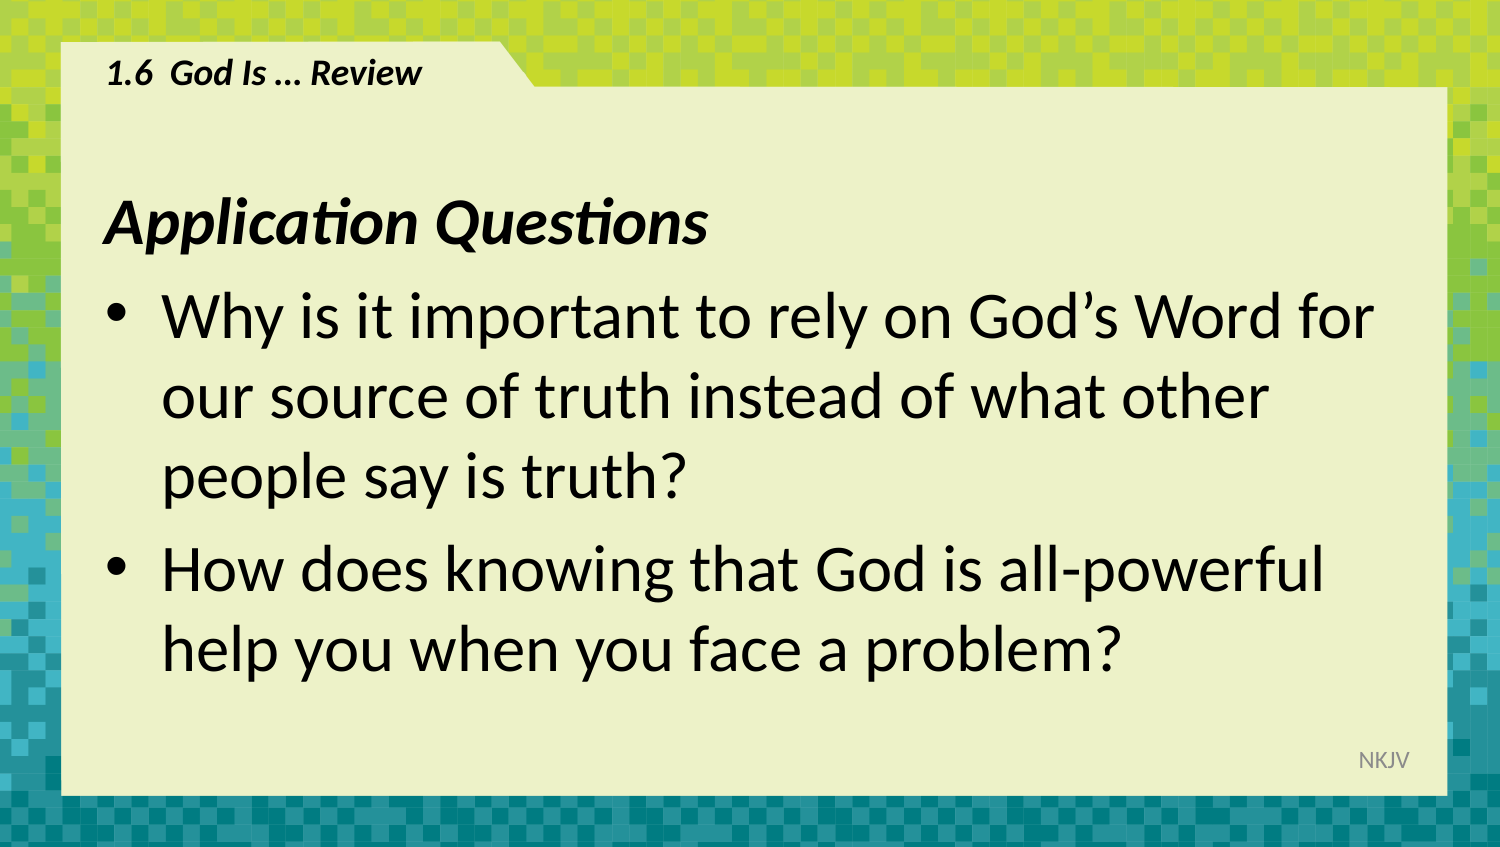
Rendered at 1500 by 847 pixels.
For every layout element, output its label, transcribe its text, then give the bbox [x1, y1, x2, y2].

footer NKJV [950, 736, 1425, 782]
picture [0, 0, 1500, 847]
list Application Questions Why is it important to rely on God’s Word for our source of truth instead of what other people say is truth? How does knowing that God is all-powerful help you when you face a problem? [89, 141, 1403, 722]
title 1.6 God Is … Review [89, 33, 1420, 108]
